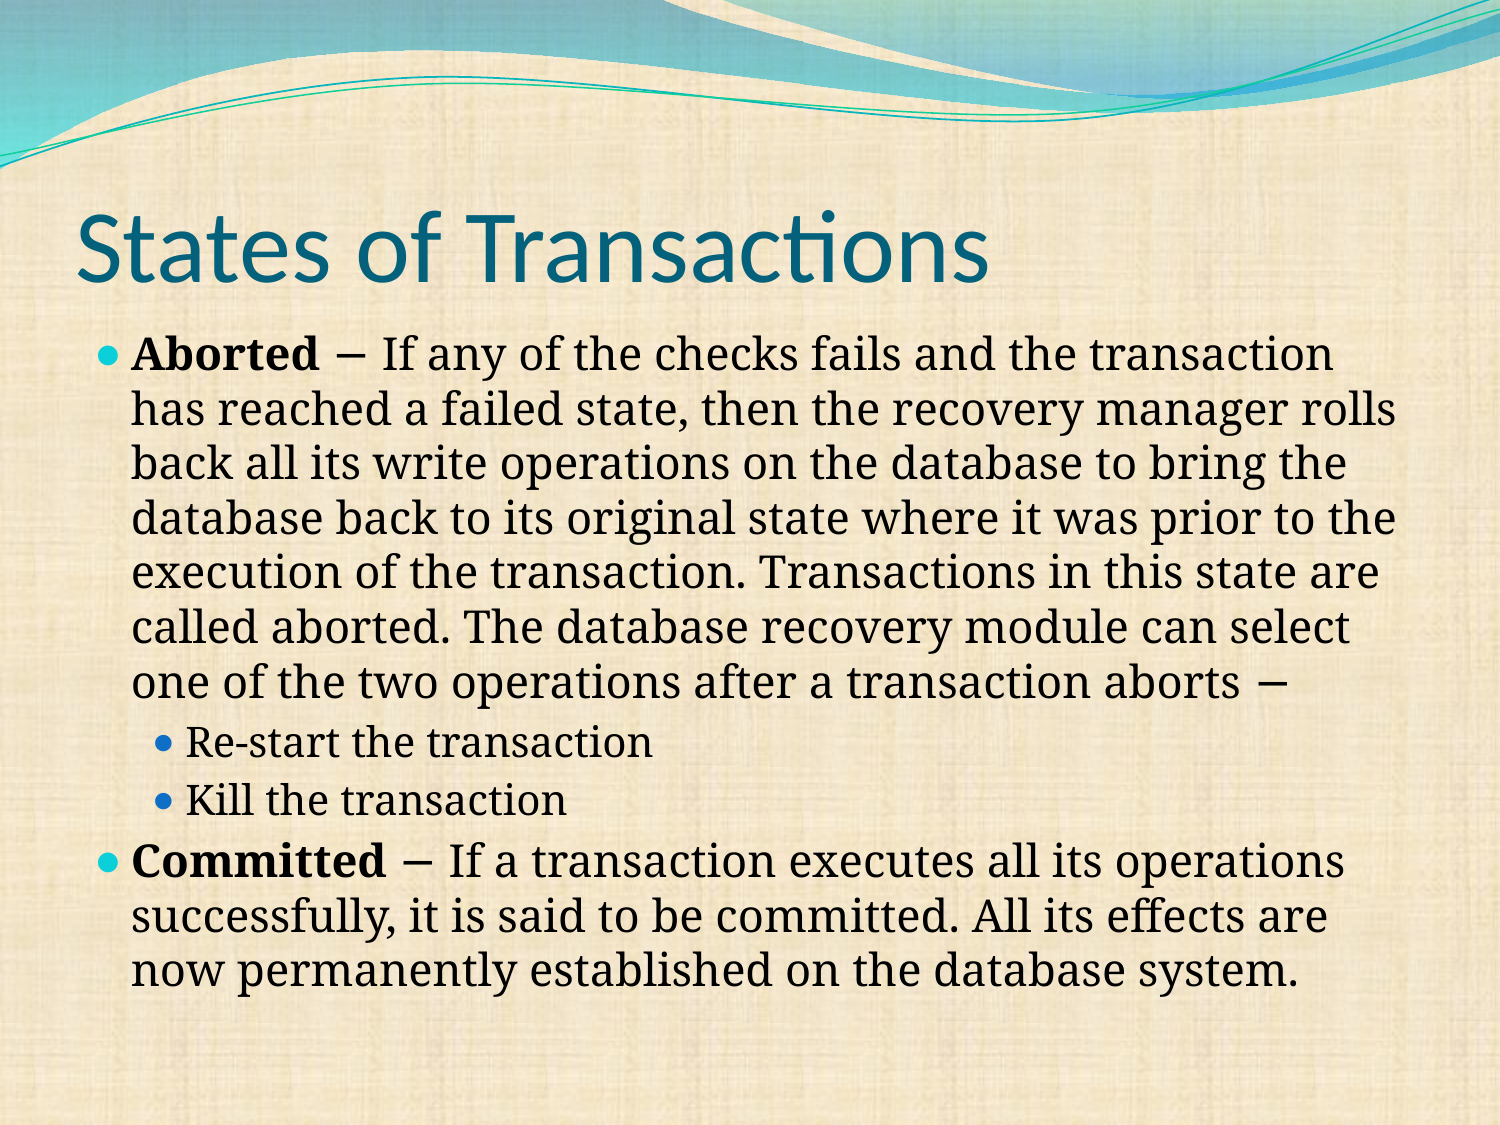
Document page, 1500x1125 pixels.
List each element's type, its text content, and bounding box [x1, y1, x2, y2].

title States of Transactions [75, 115, 1425, 303]
list Aborted − If any of the checks fails and the transaction has reached a failed state, then the recovery manager rolls back all its write operations on the database to bring the database back to its original state where it was prior to the execution of the transaction. Transactions in this state are called aborted. The database recovery module can select one of the two operations after a transaction aborts − Re-start the transaction Kill the transaction Committed − If a transaction executes all its operations successfully, it is said to be committed. All its effects are now permanently established on the database system. [75, 317, 1425, 1038]
